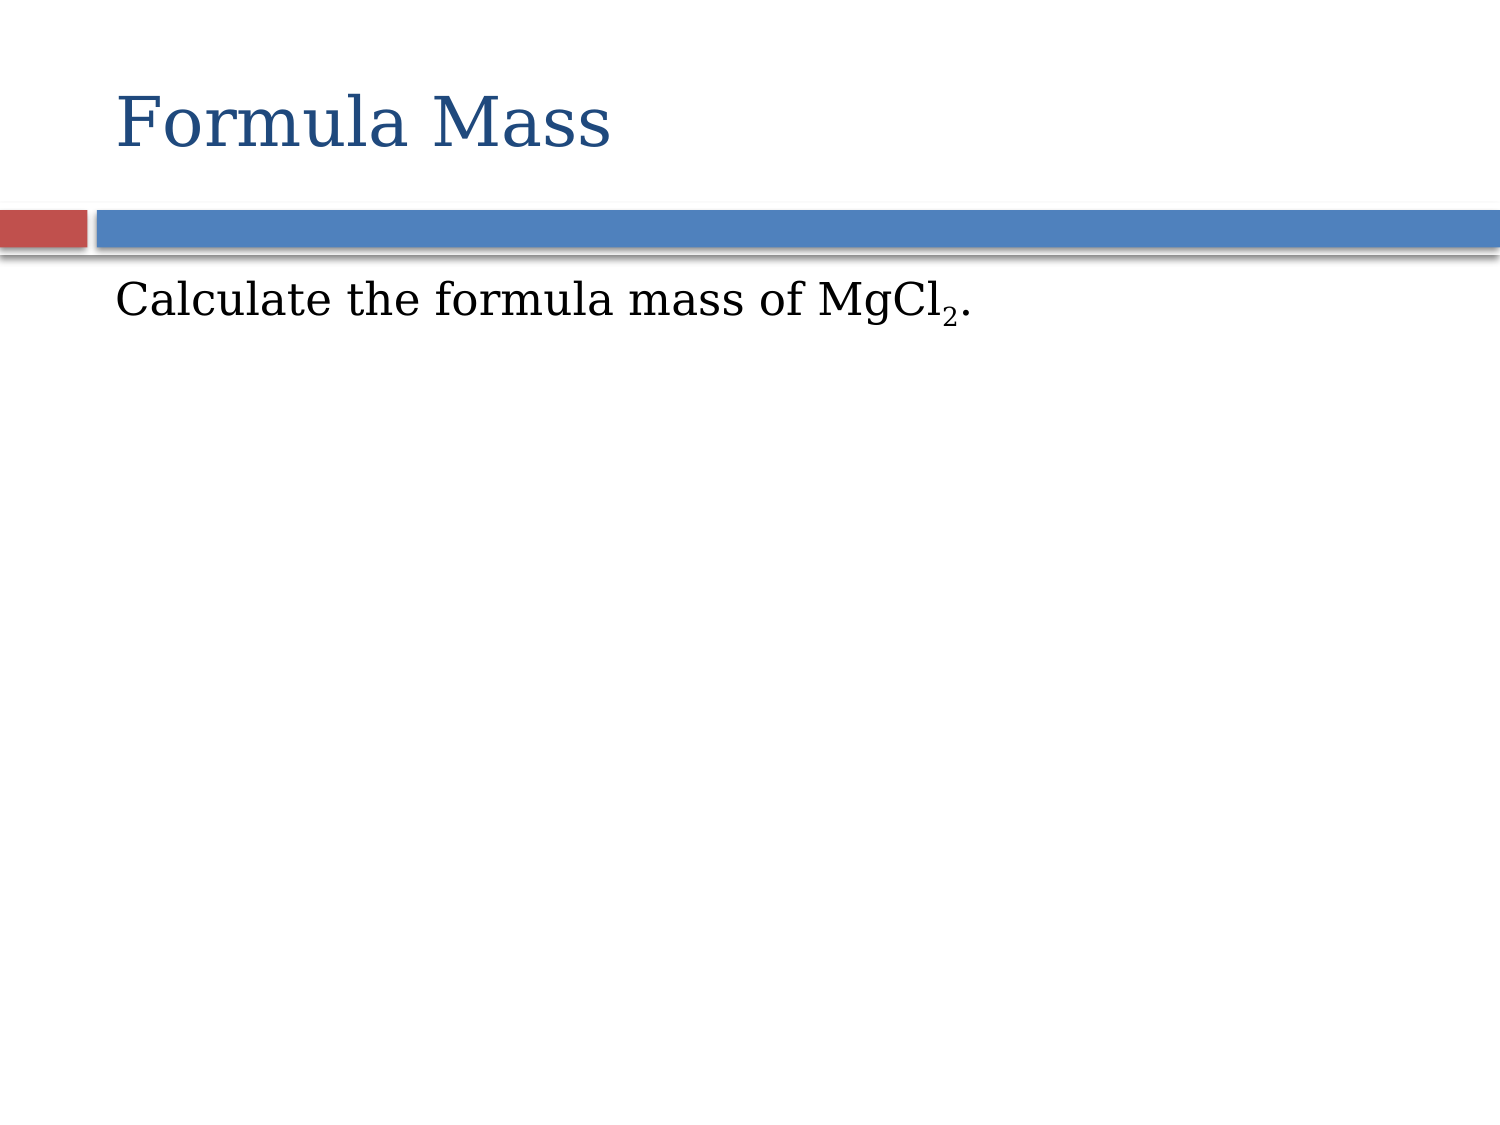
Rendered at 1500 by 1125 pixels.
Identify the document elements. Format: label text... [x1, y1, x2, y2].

list Calculate the formula mass of MgCl2. [100, 262, 1438, 1000]
title Formula Mass [100, 37, 1438, 200]
